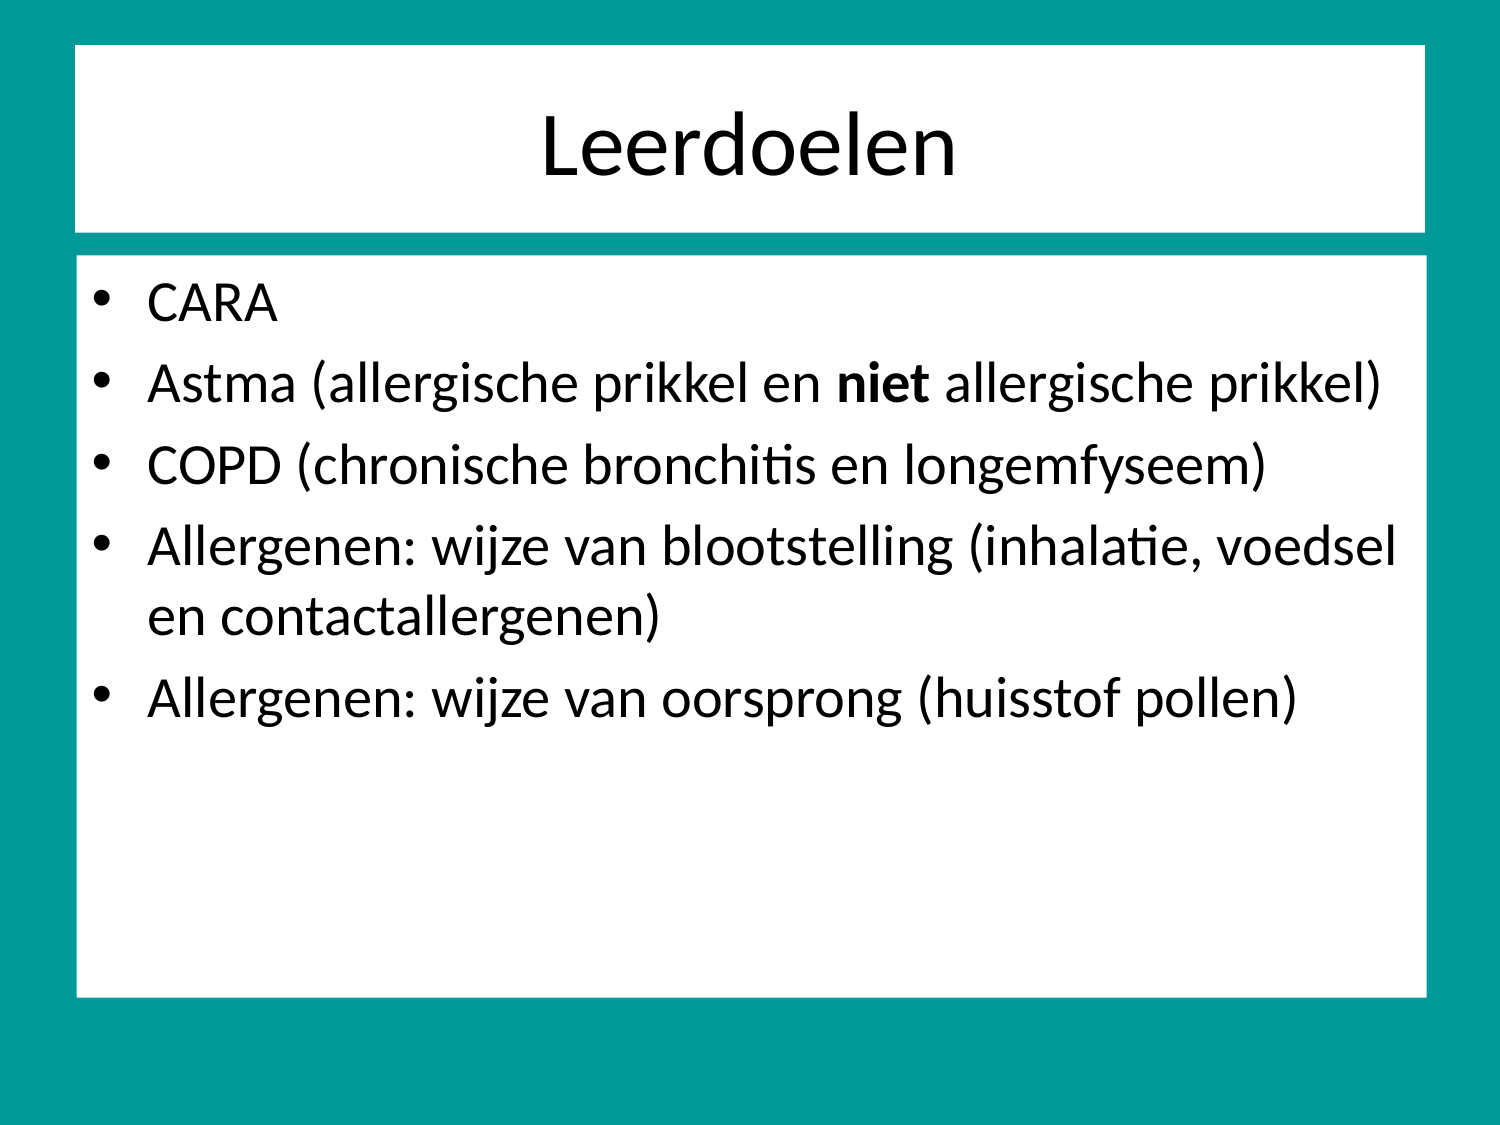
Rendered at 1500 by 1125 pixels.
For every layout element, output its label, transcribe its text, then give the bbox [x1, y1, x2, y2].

title Leerdoelen [75, 45, 1425, 233]
list CARA Astma (allergische prikkel en niet allergische prikkel) COPD (chronische bronchitis en longemfyseem) Allergenen: wijze van blootstelling (inhalatie, voedsel en contactallergenen) Allergenen: wijze van oorsprong (huisstof pollen) [76, 255, 1427, 998]
